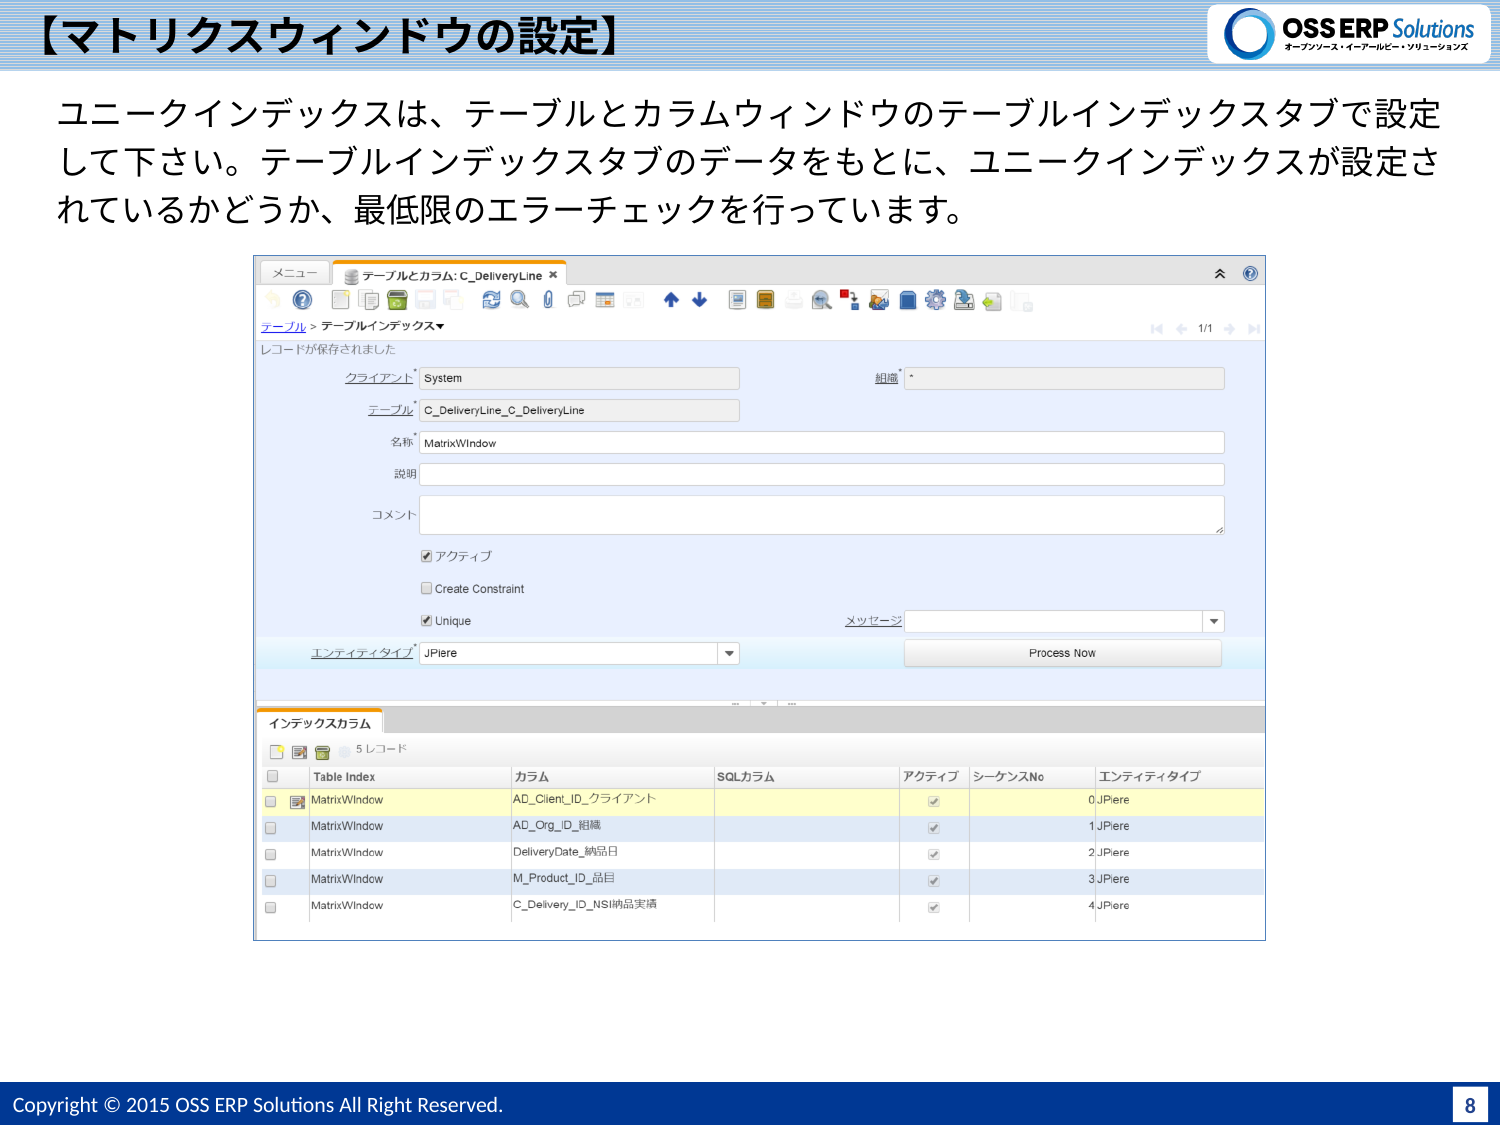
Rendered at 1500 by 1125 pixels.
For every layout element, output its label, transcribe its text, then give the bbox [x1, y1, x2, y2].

picture [1353, 8, 1474, 60]
text_box ユニークインデックスは、テーブルとカラムウィンドウのテーブルインデックスタブで設定して下さい。テーブルインデックスタブのデータをもとに、ユニークインデックスが設定されているかどうか、最低限のエラーチェックを行っています。 [39, 76, 1461, 257]
picture [253, 255, 1266, 941]
title 【マトリクスウィンドウの設定】 [2, 0, 1353, 70]
